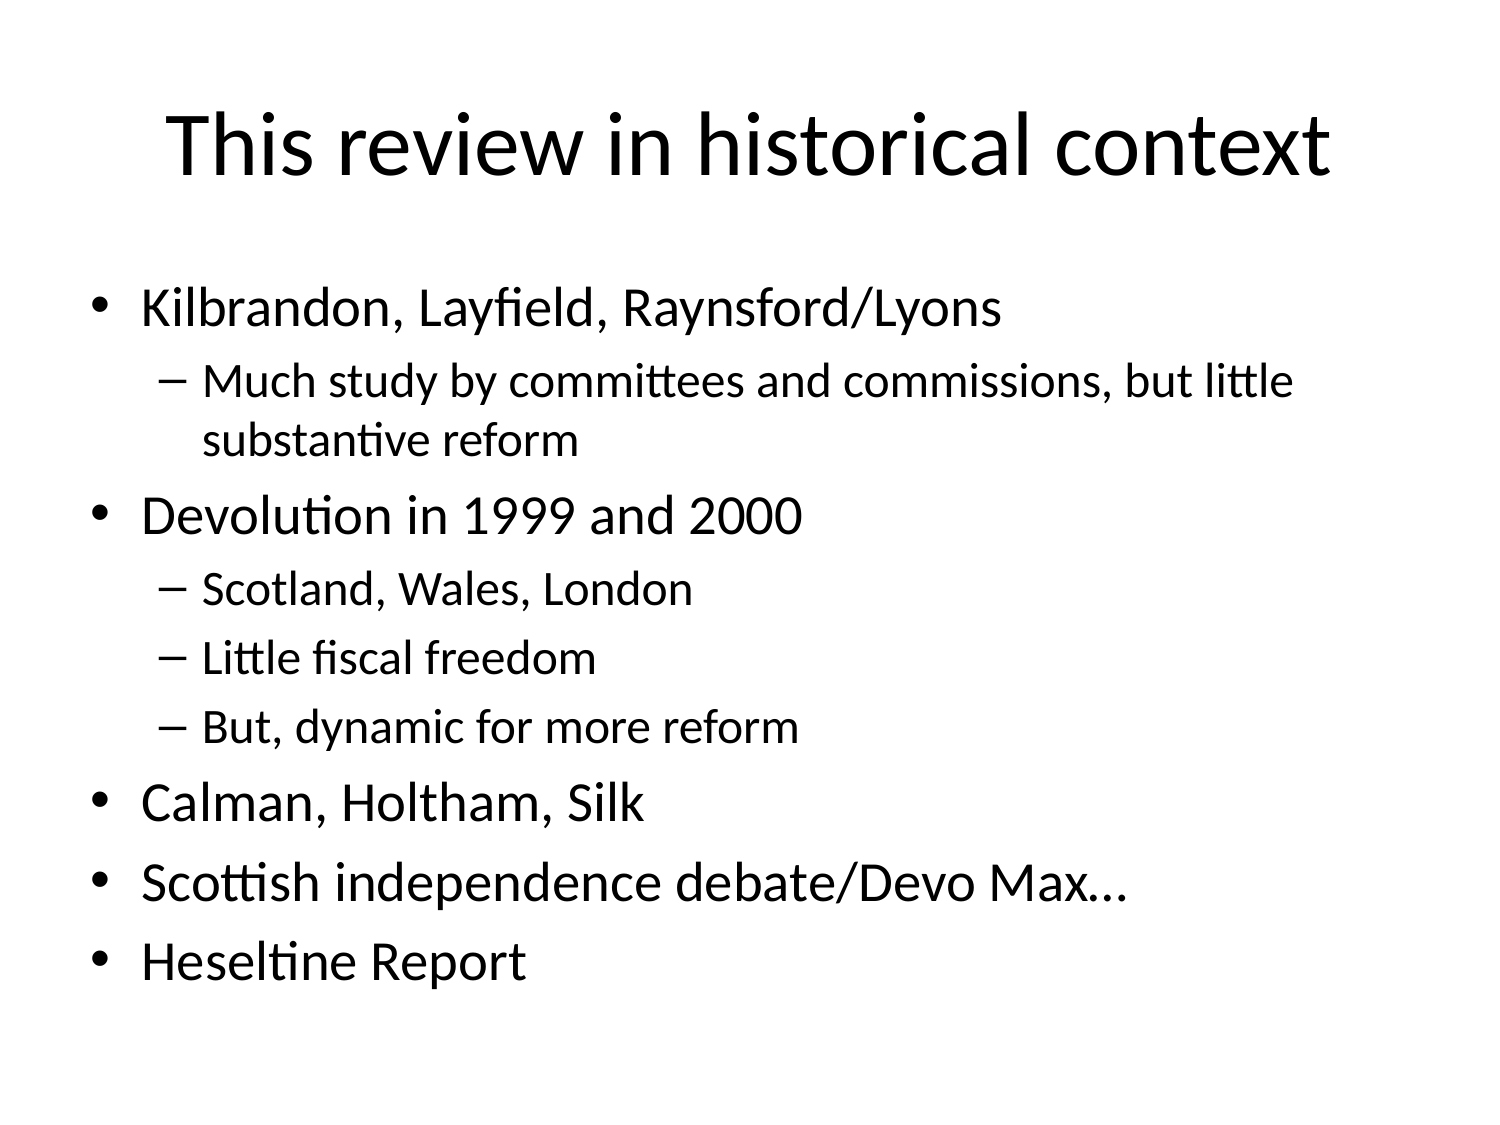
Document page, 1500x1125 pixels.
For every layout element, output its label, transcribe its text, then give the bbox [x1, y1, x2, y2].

list Kilbrandon, Layfield, Raynsford/Lyons Much study by committees and commissions, but little substantive reform Devolution in 1999 and 2000 Scotland, Wales, London Little fiscal freedom But, dynamic for more reform Calman, Holtham, Silk Scottish independence debate/Devo Max… Heseltine Report [75, 262, 1425, 1005]
title This review in historical context [75, 45, 1425, 233]
